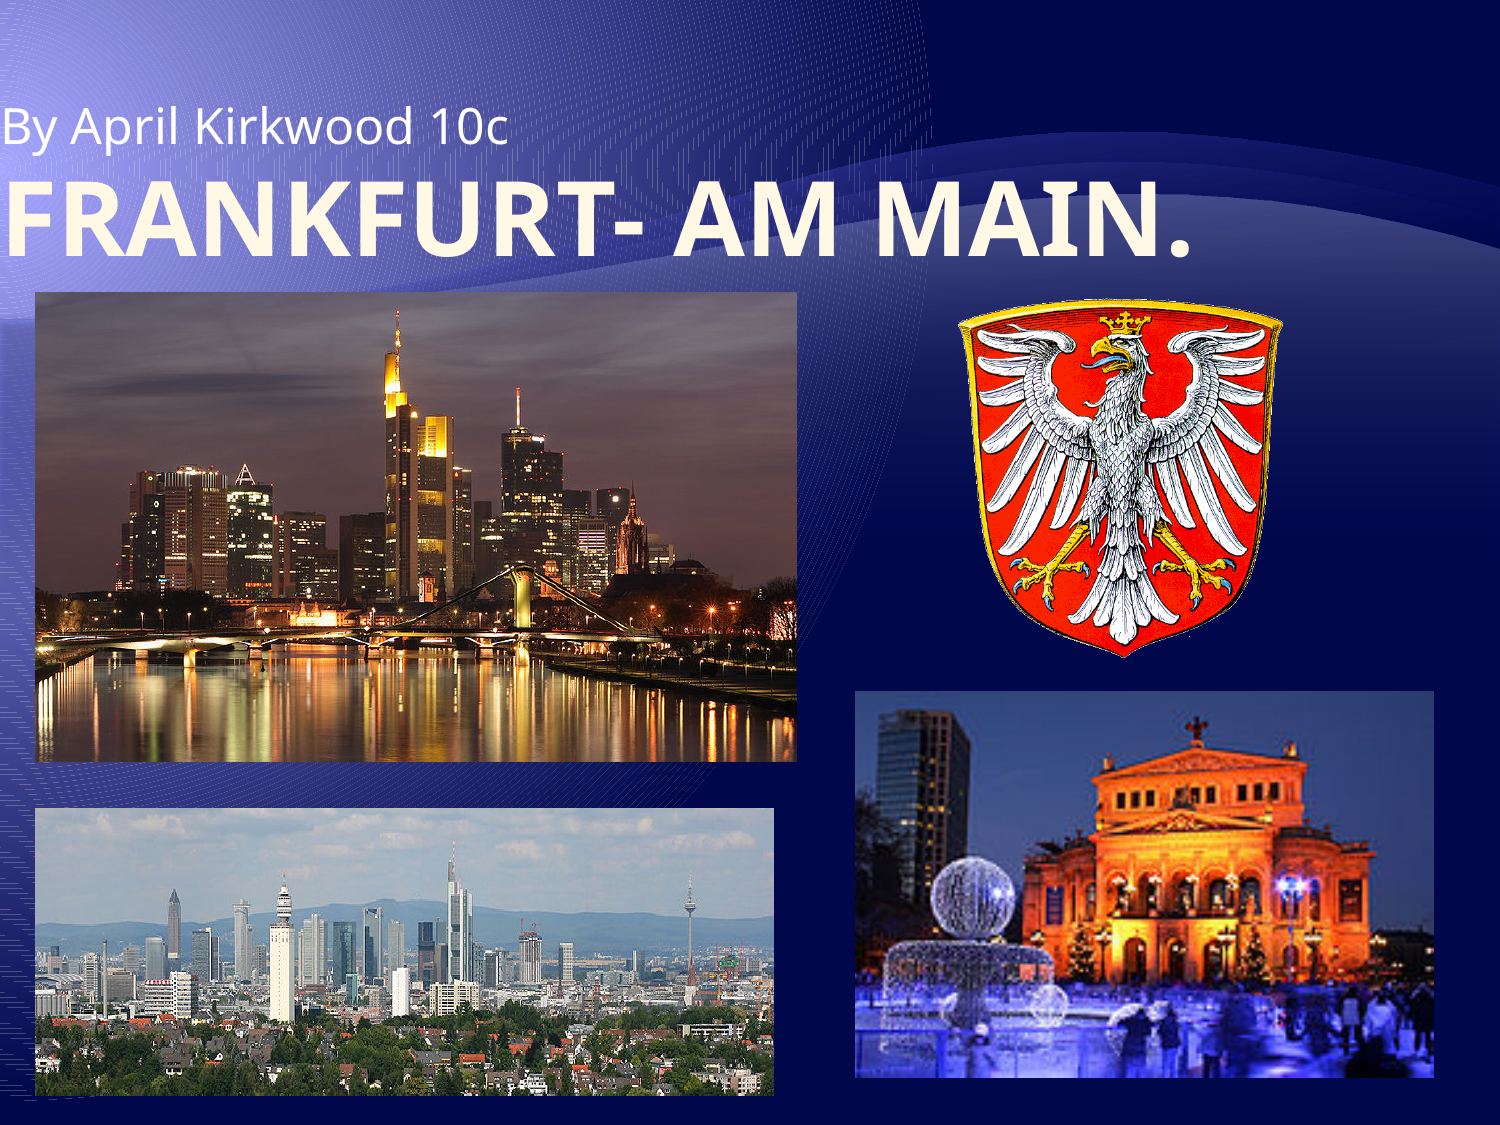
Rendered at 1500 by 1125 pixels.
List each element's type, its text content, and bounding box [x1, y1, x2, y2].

title Frankfurt- am Main. [0, 152, 1348, 379]
subtitle By April Kirkwood 10c [0, 0, 701, 155]
picture [34, 808, 774, 1097]
picture [855, 691, 1434, 1078]
picture [34, 292, 798, 762]
picture [948, 292, 1293, 669]
